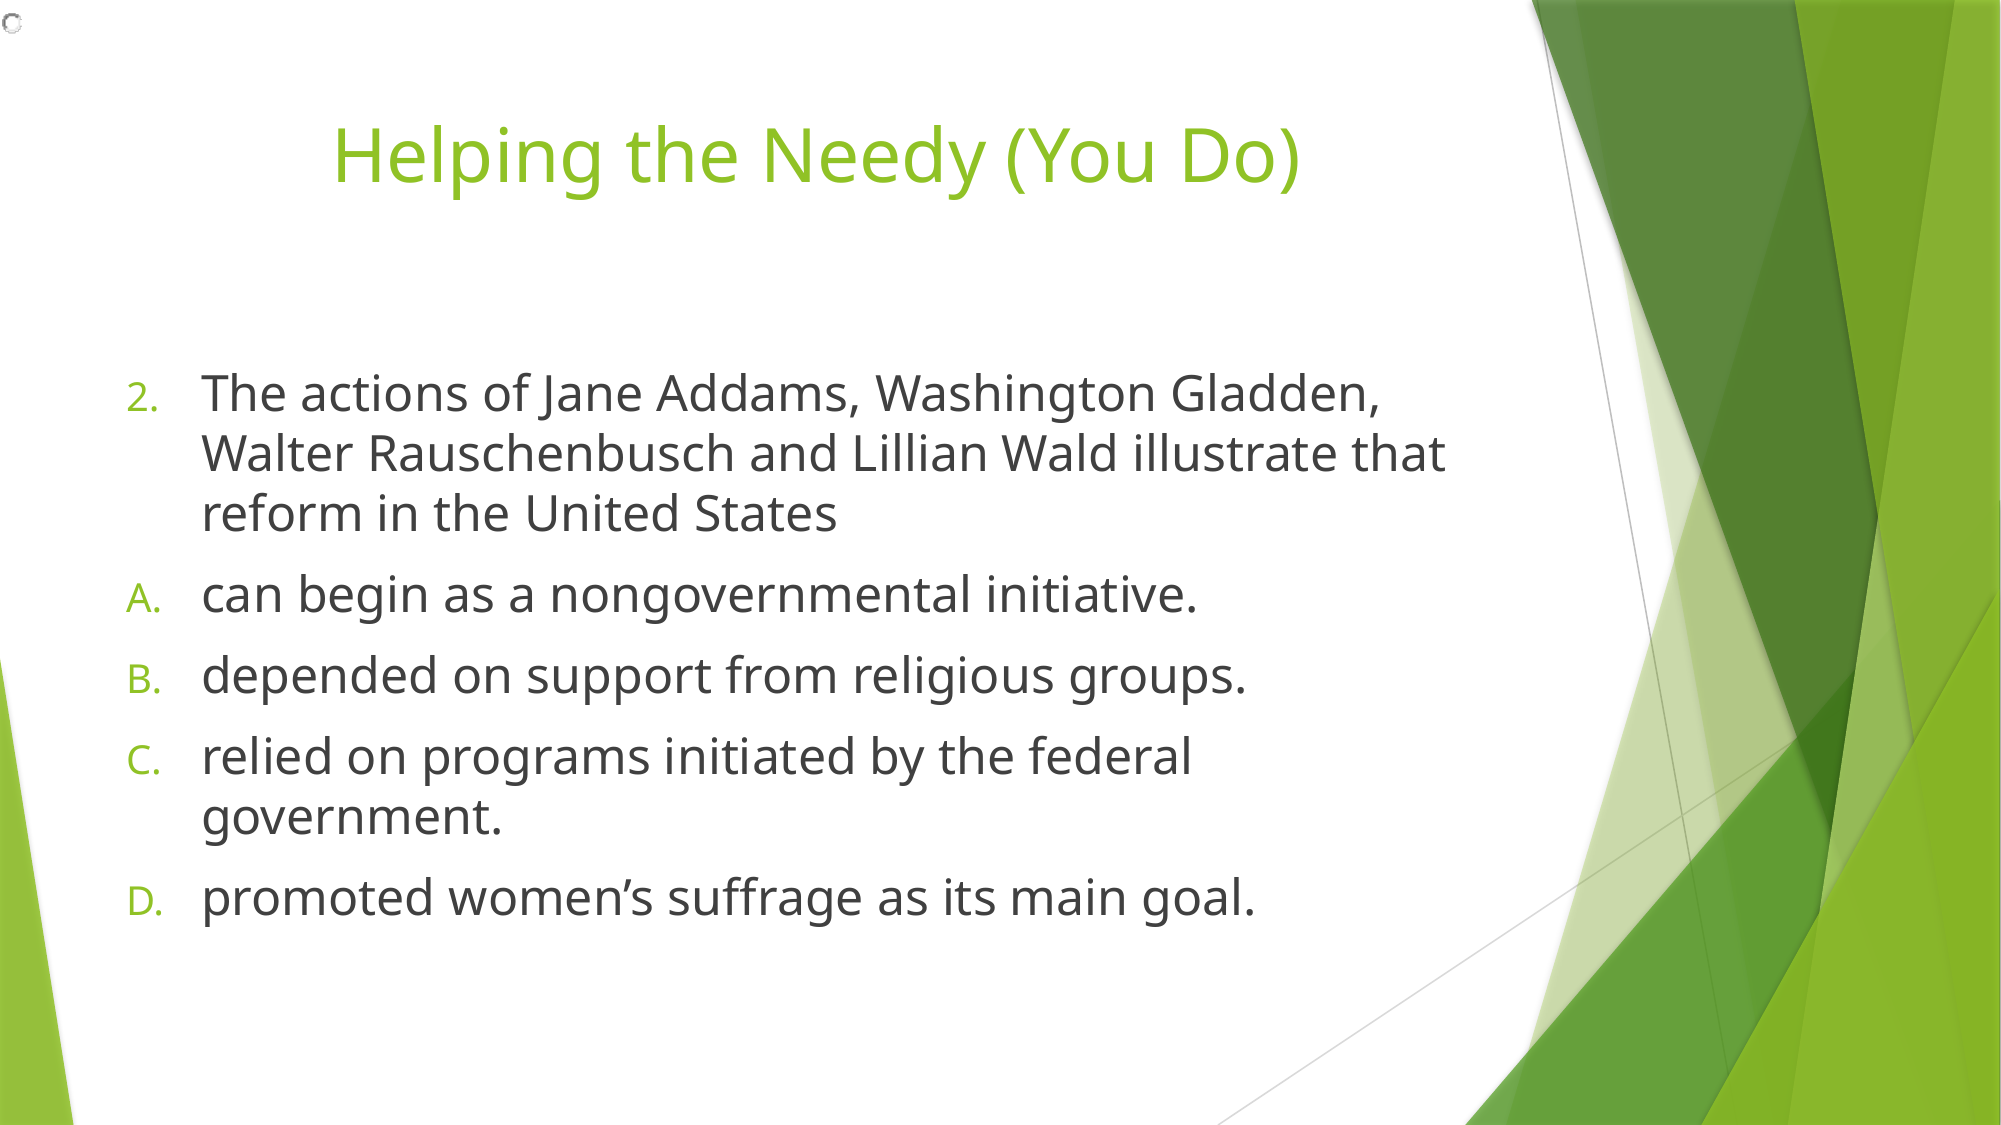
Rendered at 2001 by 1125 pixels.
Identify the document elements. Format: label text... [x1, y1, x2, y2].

title Helping the Needy (You Do) [111, 99, 1522, 317]
picture [0, 0, 226, 51]
list The actions of Jane Addams, Washington Gladden, Walter Rauschenbusch and Lillian Wald illustrate that reform in the United States can begin as a nongovernmental initiative. depended on support from religious groups. relied on programs initiated by the federal government. promoted women’s suffrage as its main goal. [111, 354, 1522, 992]
